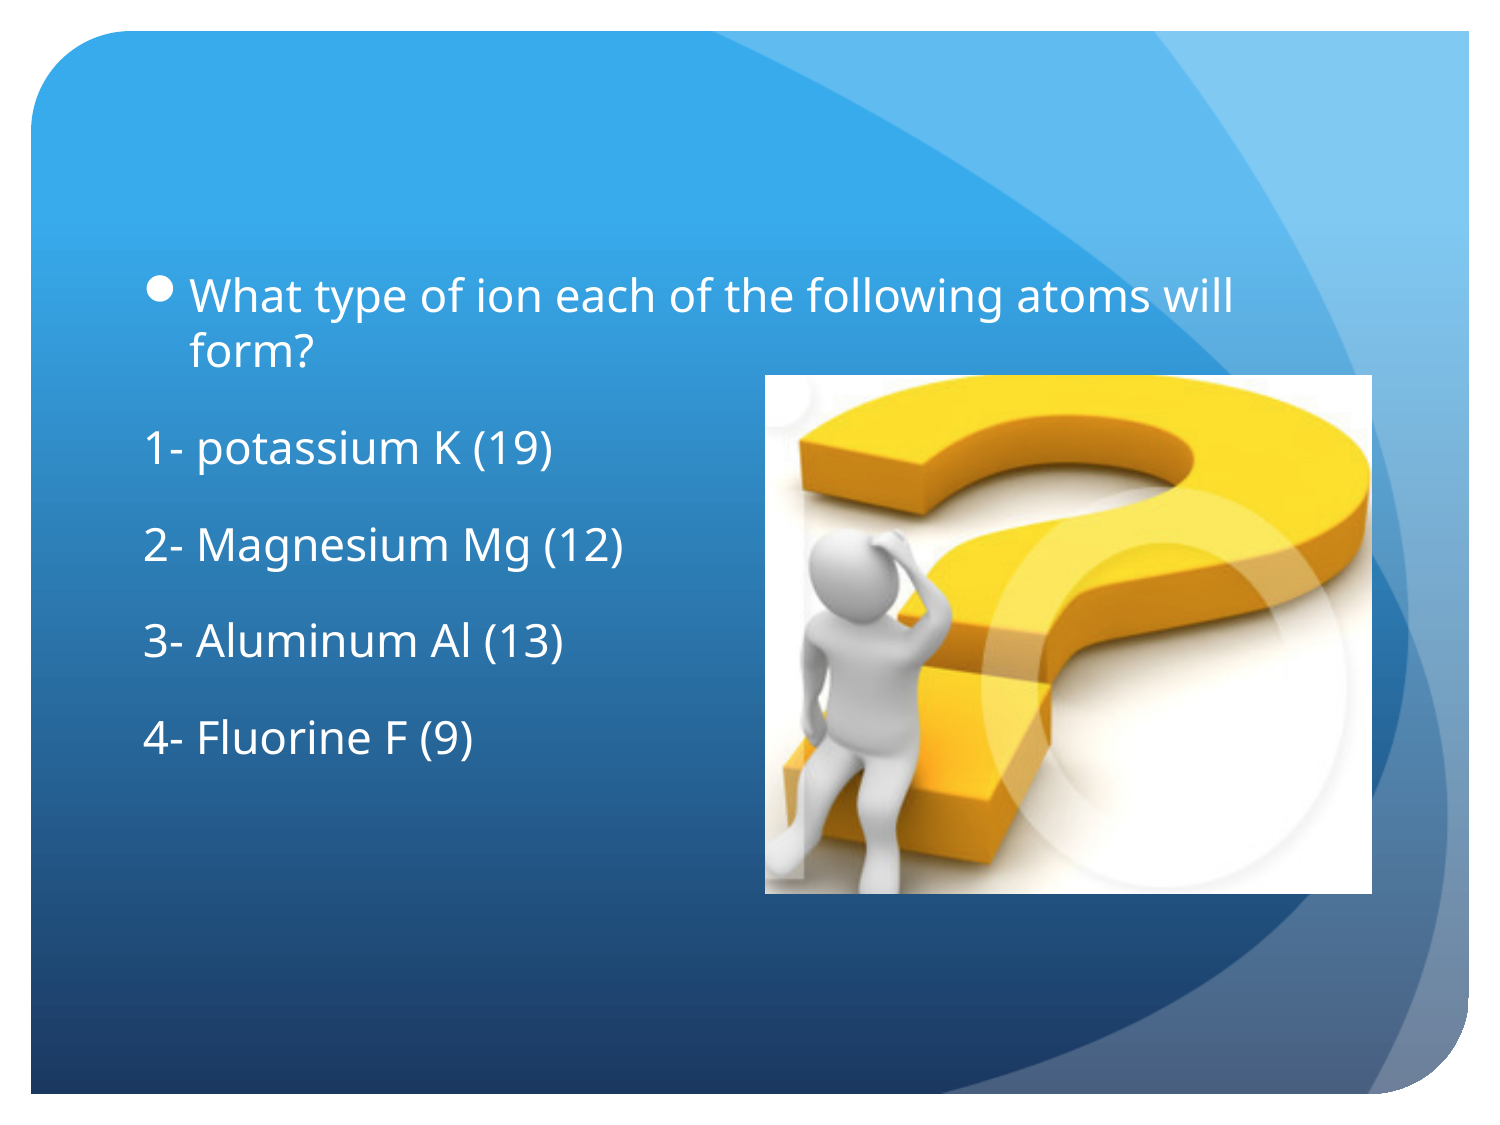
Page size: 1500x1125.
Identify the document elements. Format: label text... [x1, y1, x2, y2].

picture [24, 30, 1473, 1094]
list What type of ion each of the following atoms will form? 1- potassium K (19) 2- Magnesium Mg (12) 3- Aluminum Al (13) 4- Fluorine F (9) [127, 259, 1372, 796]
